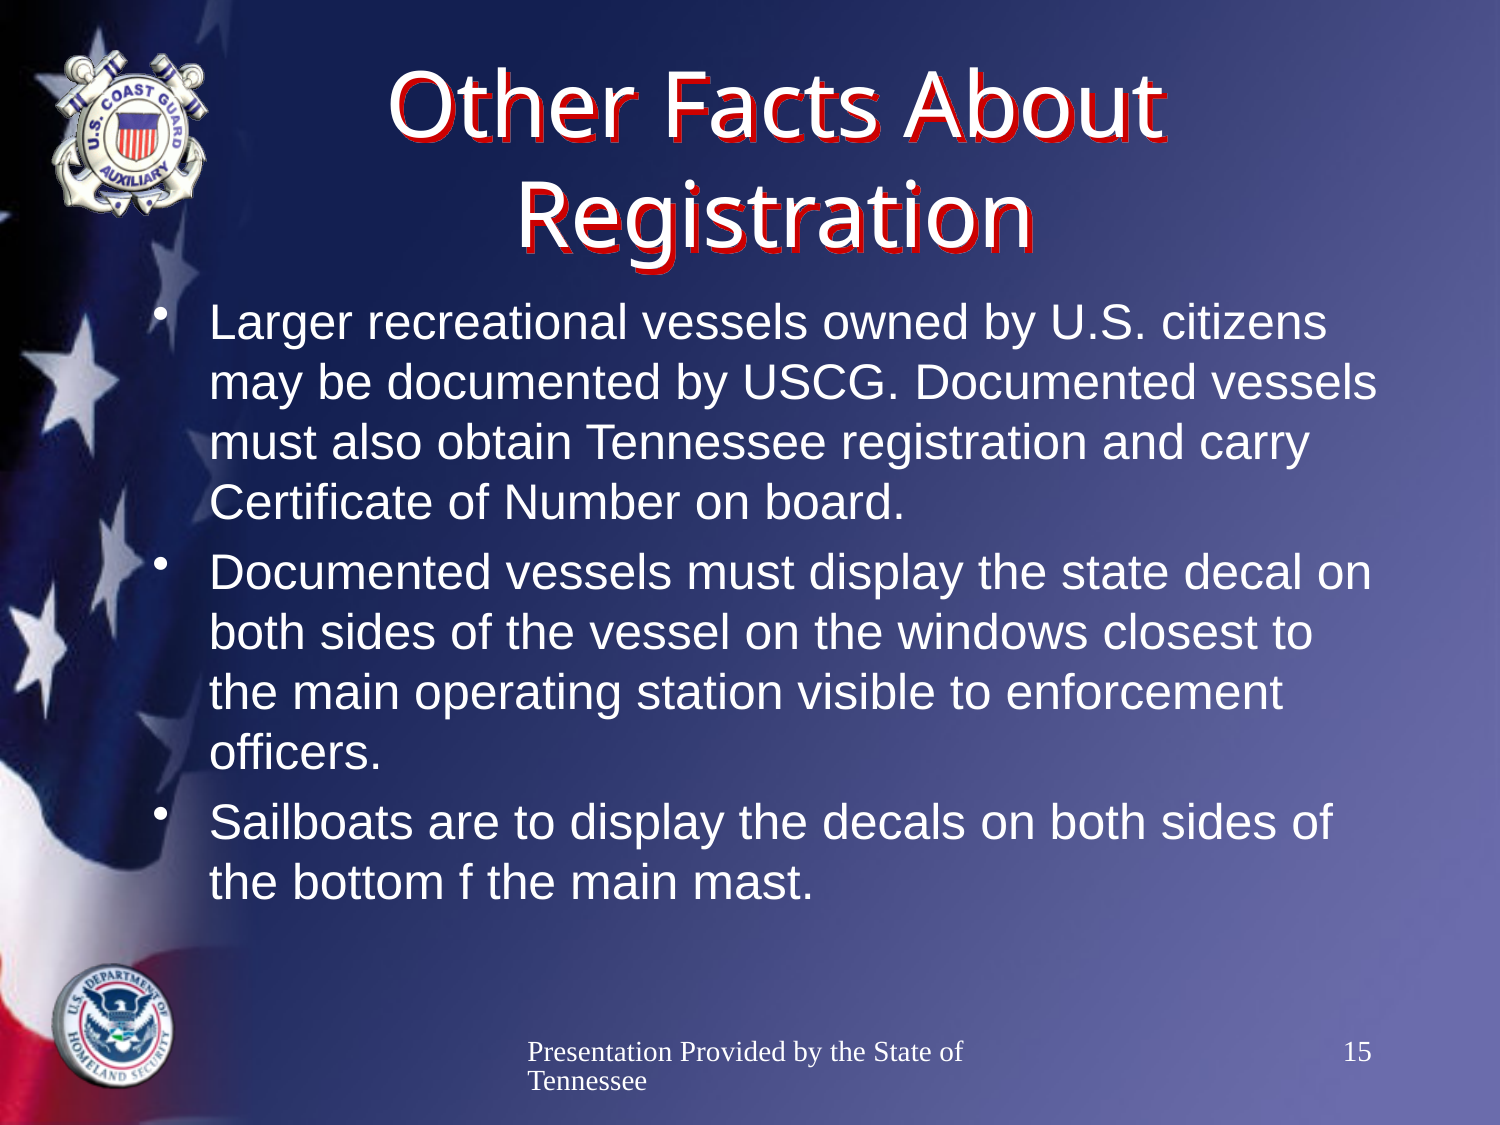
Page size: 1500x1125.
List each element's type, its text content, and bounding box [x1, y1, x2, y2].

picture [0, 0, 1500, 1125]
slide_number 15 [1074, 1025, 1388, 1100]
footer Presentation Provided by the State of Tennessee [512, 1025, 988, 1100]
list Larger recreational vessels owned by U.S. citizens may be documented by USCG. Documented vessels must also obtain Tennessee registration and carry Certificate of Number on board. Documented vessels must display the state decal on both sides of the vessel on the windows closest to the main operating station visible to enforcement officers. Sailboats are to display the decals on both sides of the bottom f the main mast. [137, 282, 1413, 958]
title Other Facts About Registration [137, 62, 1413, 250]
